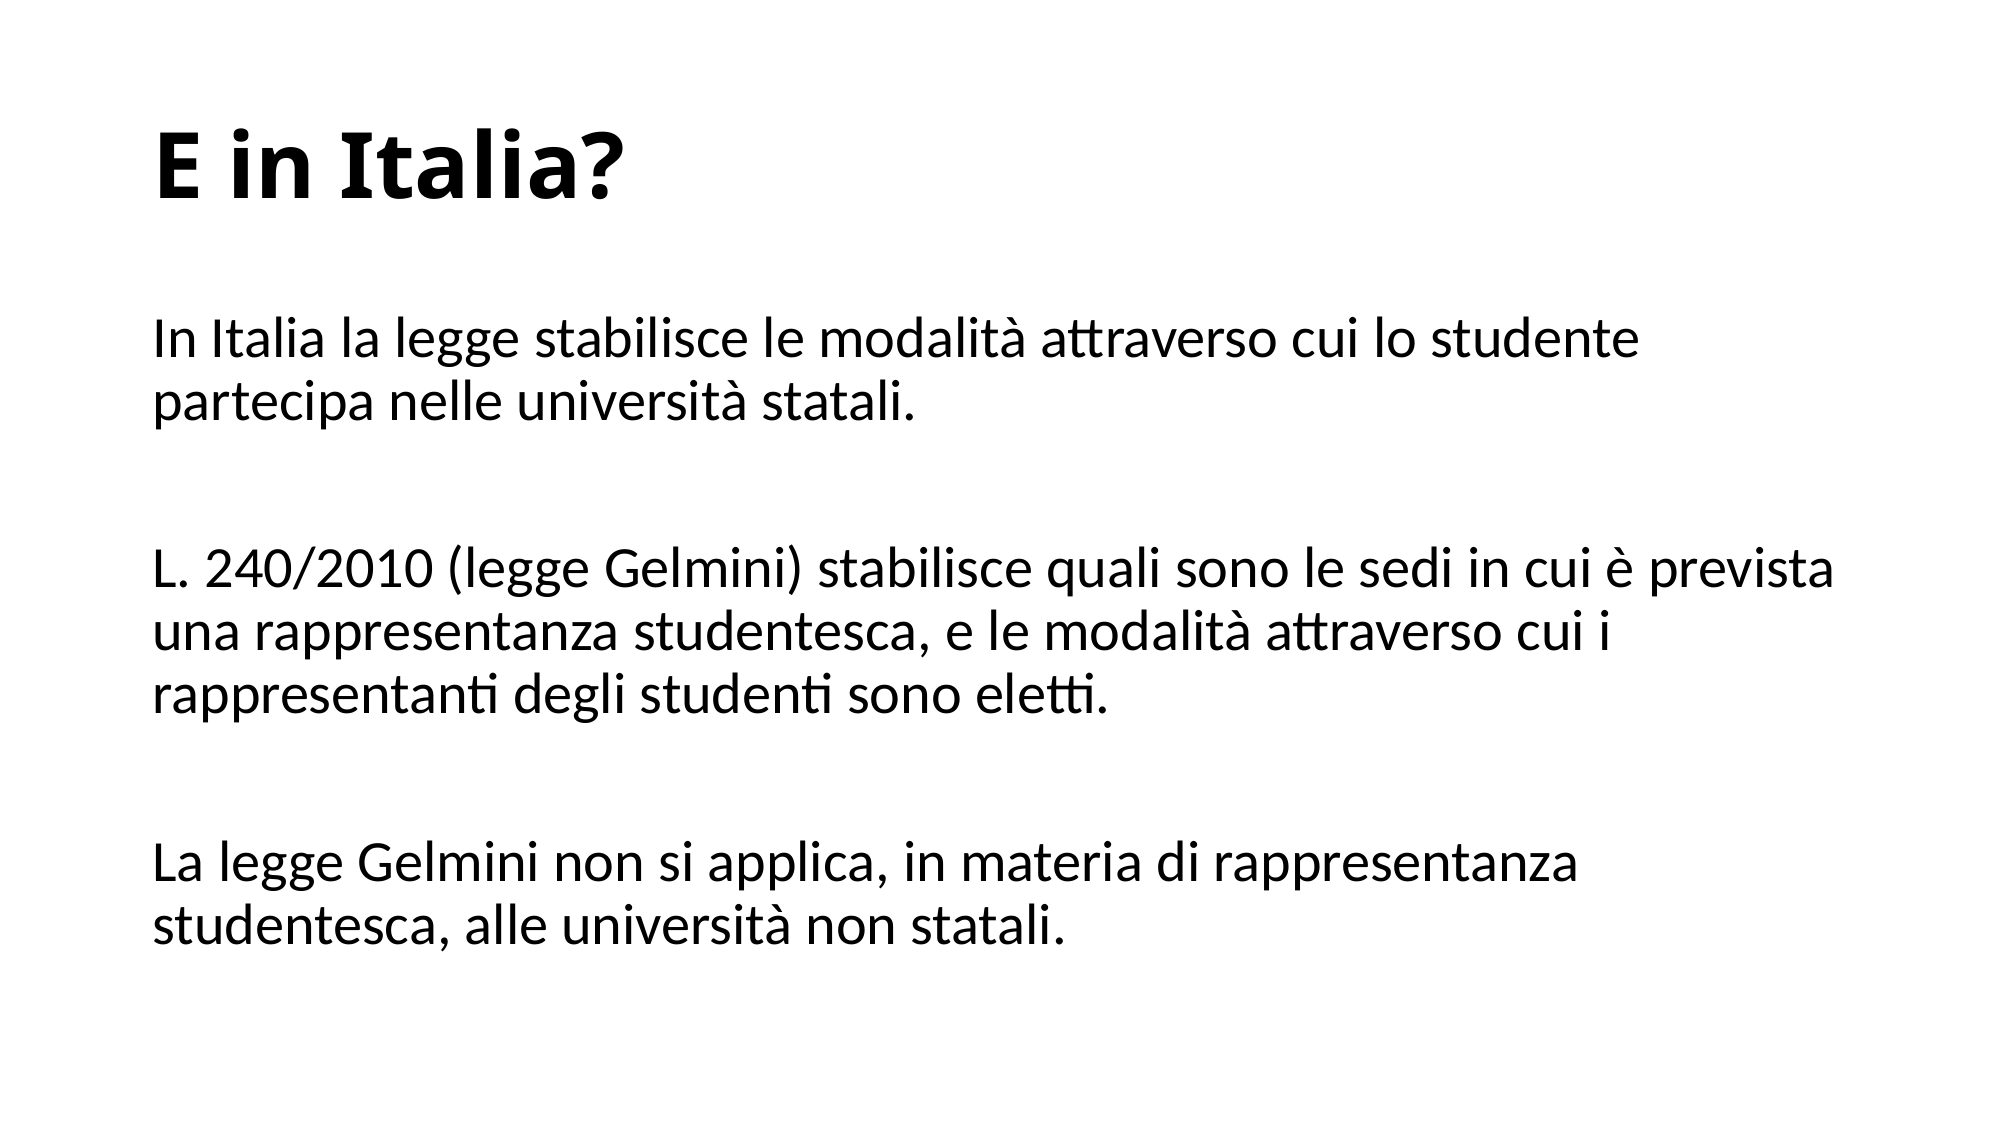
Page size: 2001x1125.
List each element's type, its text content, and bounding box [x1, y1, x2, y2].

title E in Italia? [137, 59, 1863, 278]
list In Italia la legge stabilisce le modalità attraverso cui lo studente partecipa nelle università statali. L. 240/2010 (legge Gelmini) stabilisce quali sono le sedi in cui è prevista una rappresentanza studentesca, e le modalità attraverso cui i rappresentanti degli studenti sono eletti. La legge Gelmini non si applica, in materia di rappresentanza studentesca, alle università non statali. [137, 299, 1863, 1014]
